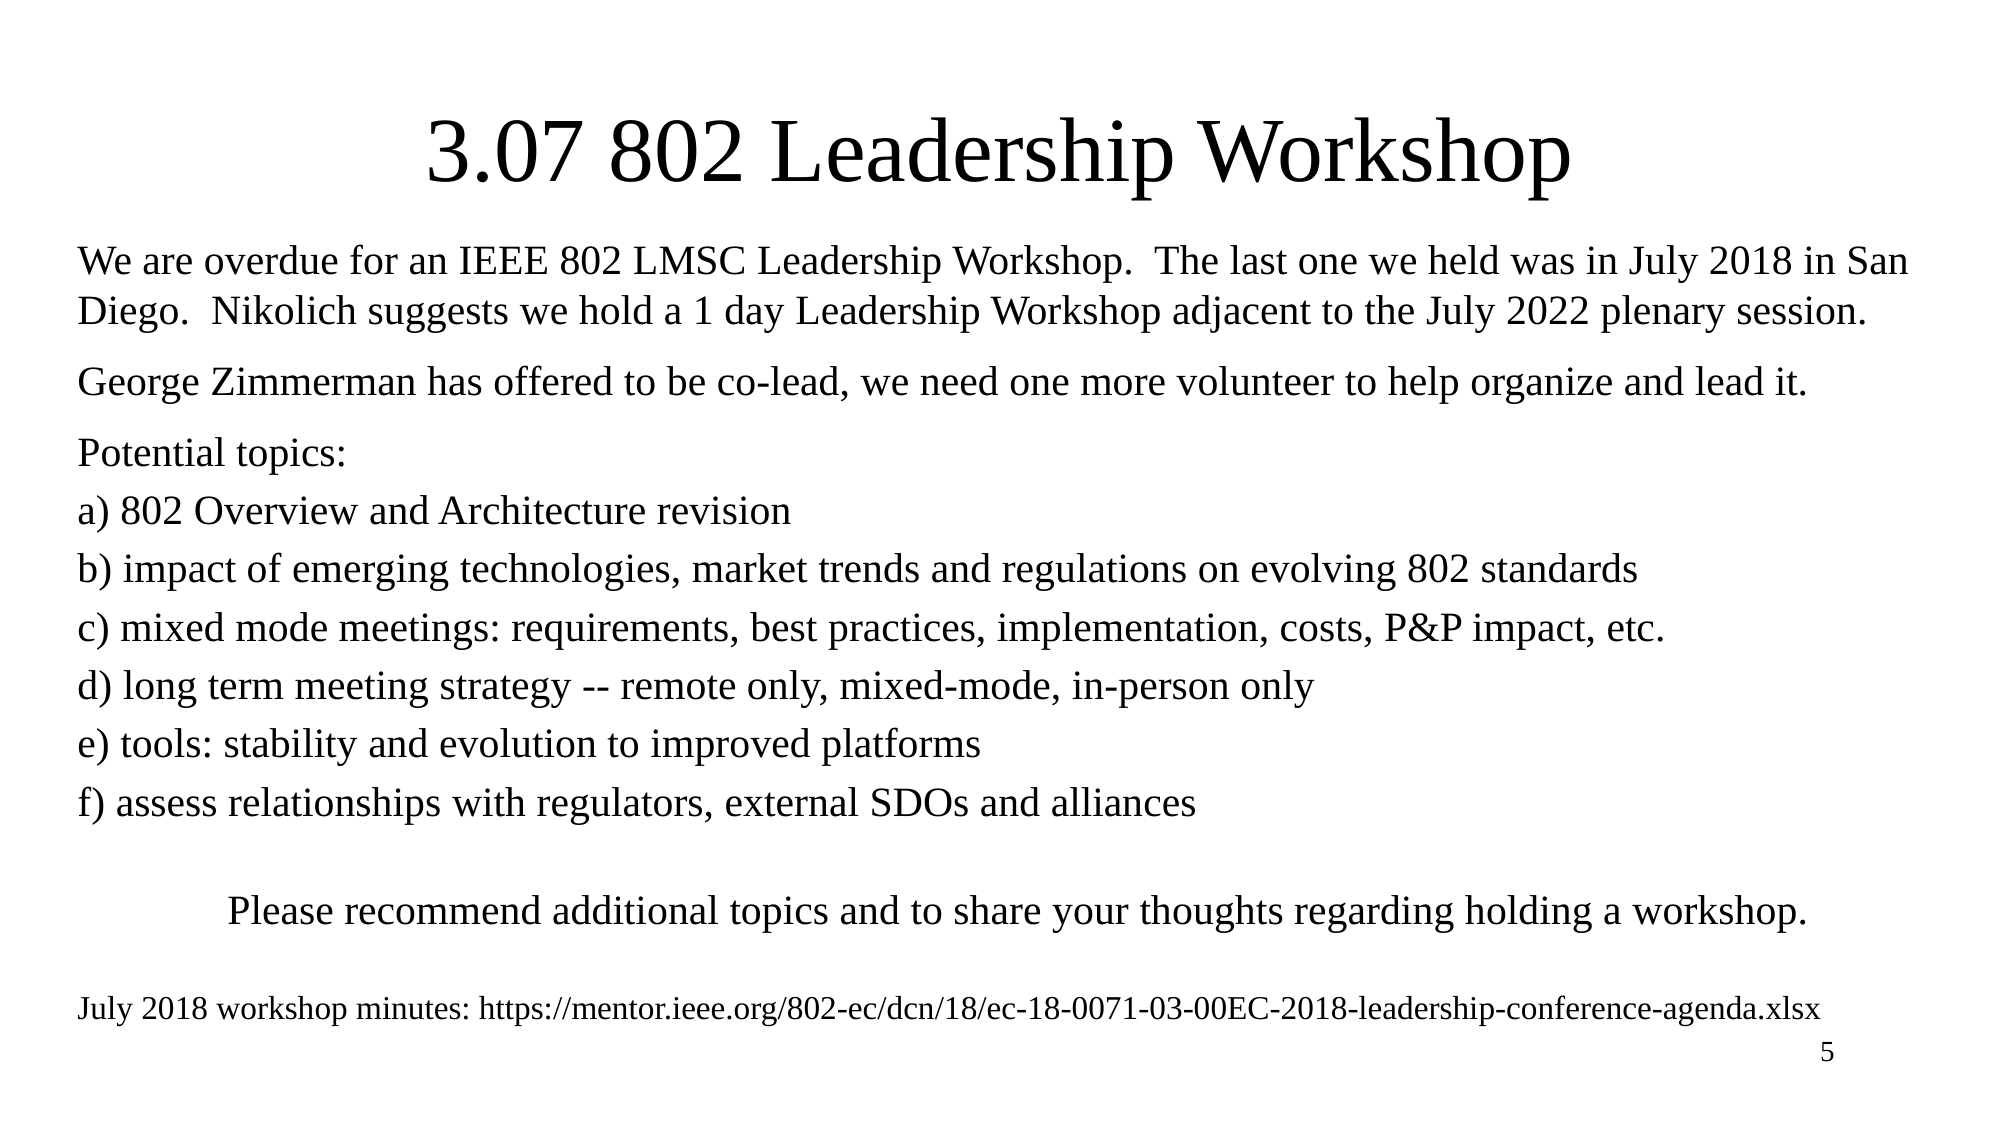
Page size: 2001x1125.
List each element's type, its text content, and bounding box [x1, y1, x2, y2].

title 3.07 802 Leadership Workshop [149, 50, 1851, 224]
list We are overdue for an IEEE 802 LMSC Leadership Workshop. The last one we held was in July 2018 in San Diego. Nikolich suggests we hold a 1 day Leadership Workshop adjacent to the July 2022 plenary session. George Zimmerman has offered to be co-lead, we need one more volunteer to help organize and lead it. Potential topics: a) 802 Overview and Architecture revision b) impact of emerging technologies, market trends and regulations on evolving 802 standards c) mixed mode meetings: requirements, best practices, implementation, costs, P&P impact, etc. d) long term meeting strategy -- remote only, mixed-mode, in-person only e) tools: stability and evolution to improved platforms f) assess relationships with regulators, external SDOs and alliances Please recommend additional topics and to share your thoughts regarding holding a workshop. July 2018 workshop minutes: https://mentor.ieee.org/802-ec/dcn/18/ec-18-0071-03-00EC-2018-leadership-conference-agenda.xlsx [62, 224, 1938, 1001]
slide_number 5 [1433, 1024, 1851, 1101]
